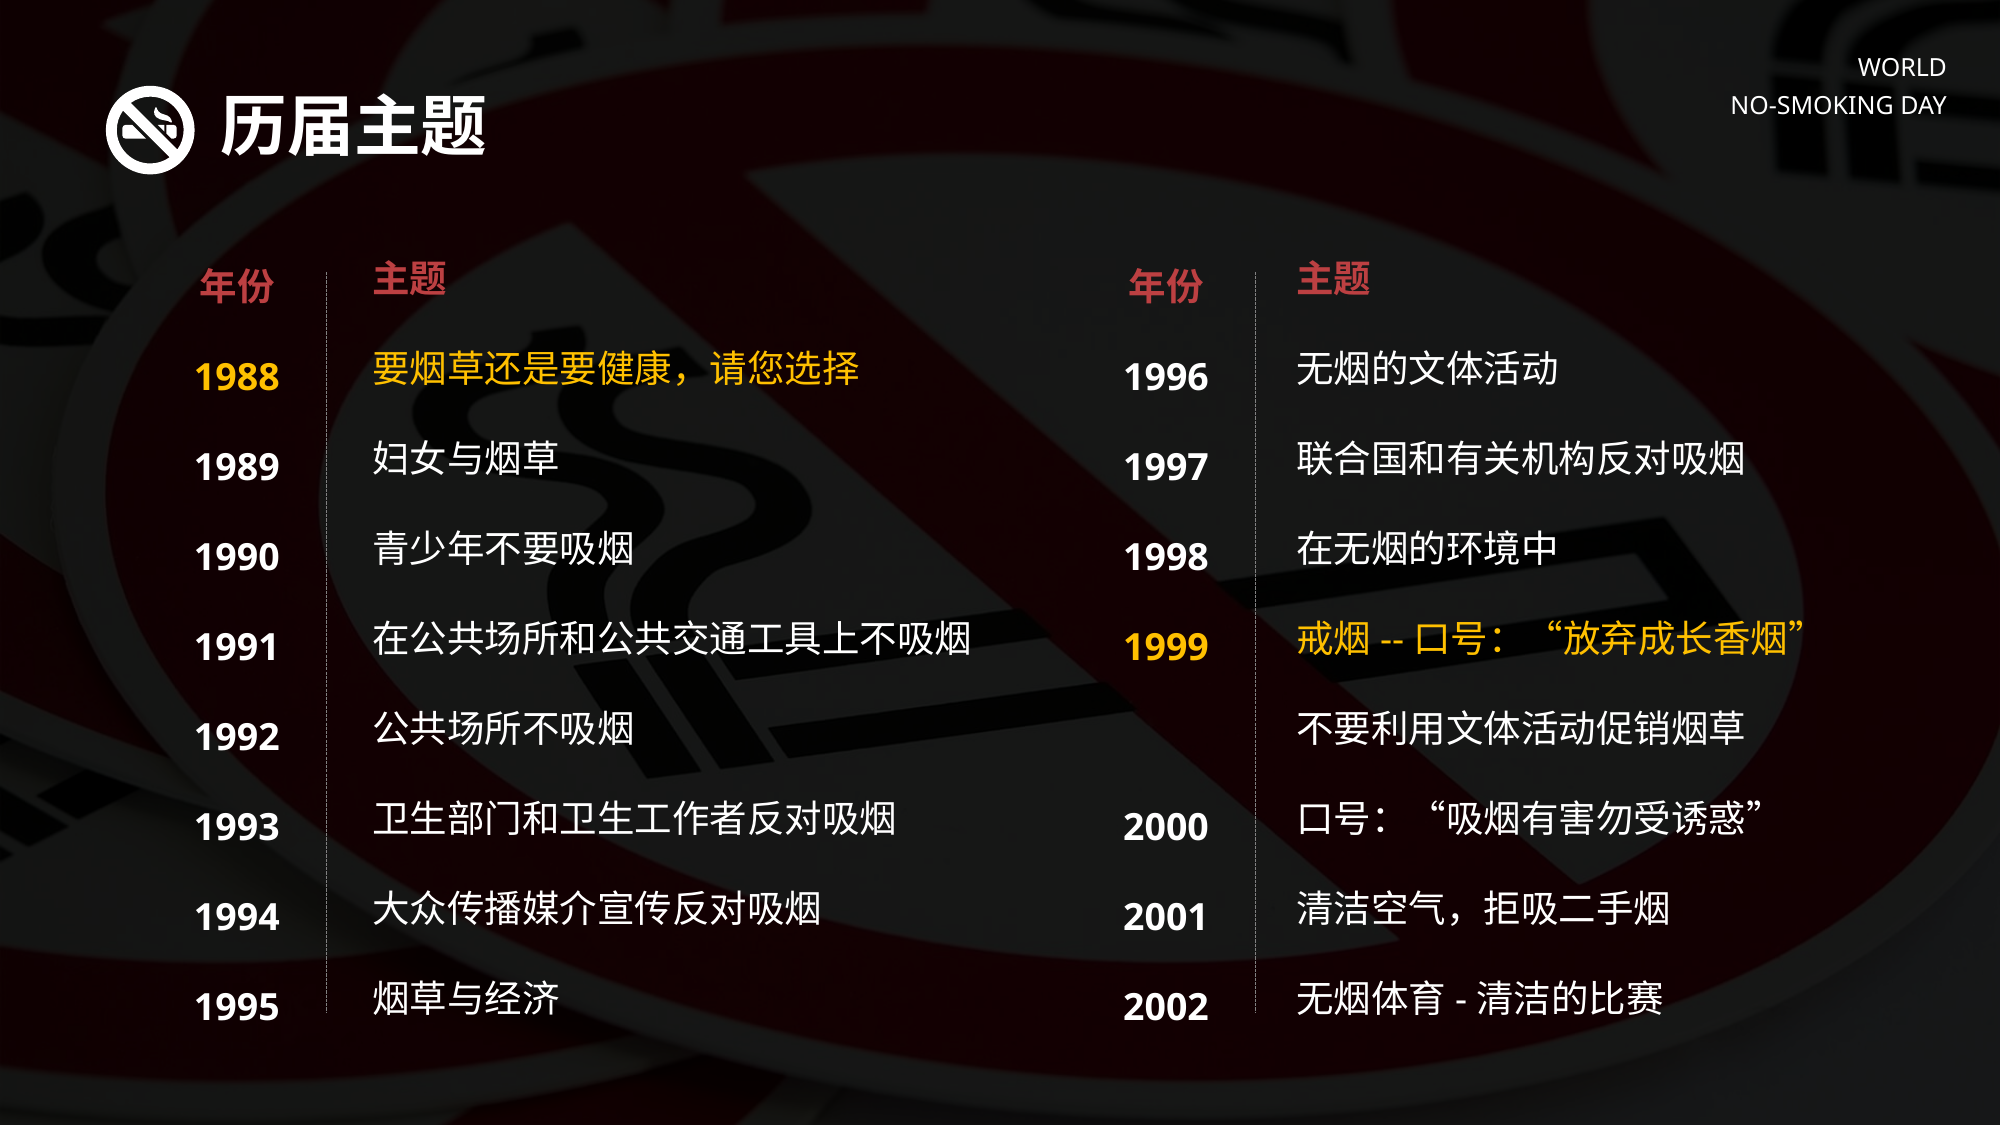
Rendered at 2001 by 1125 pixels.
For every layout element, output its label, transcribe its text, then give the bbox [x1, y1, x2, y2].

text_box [175, 198, 991, 1033]
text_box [105, 76, 505, 175]
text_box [1104, 198, 1839, 1033]
text_box WORLD NO-SMOKING DAY [1715, 34, 1962, 128]
